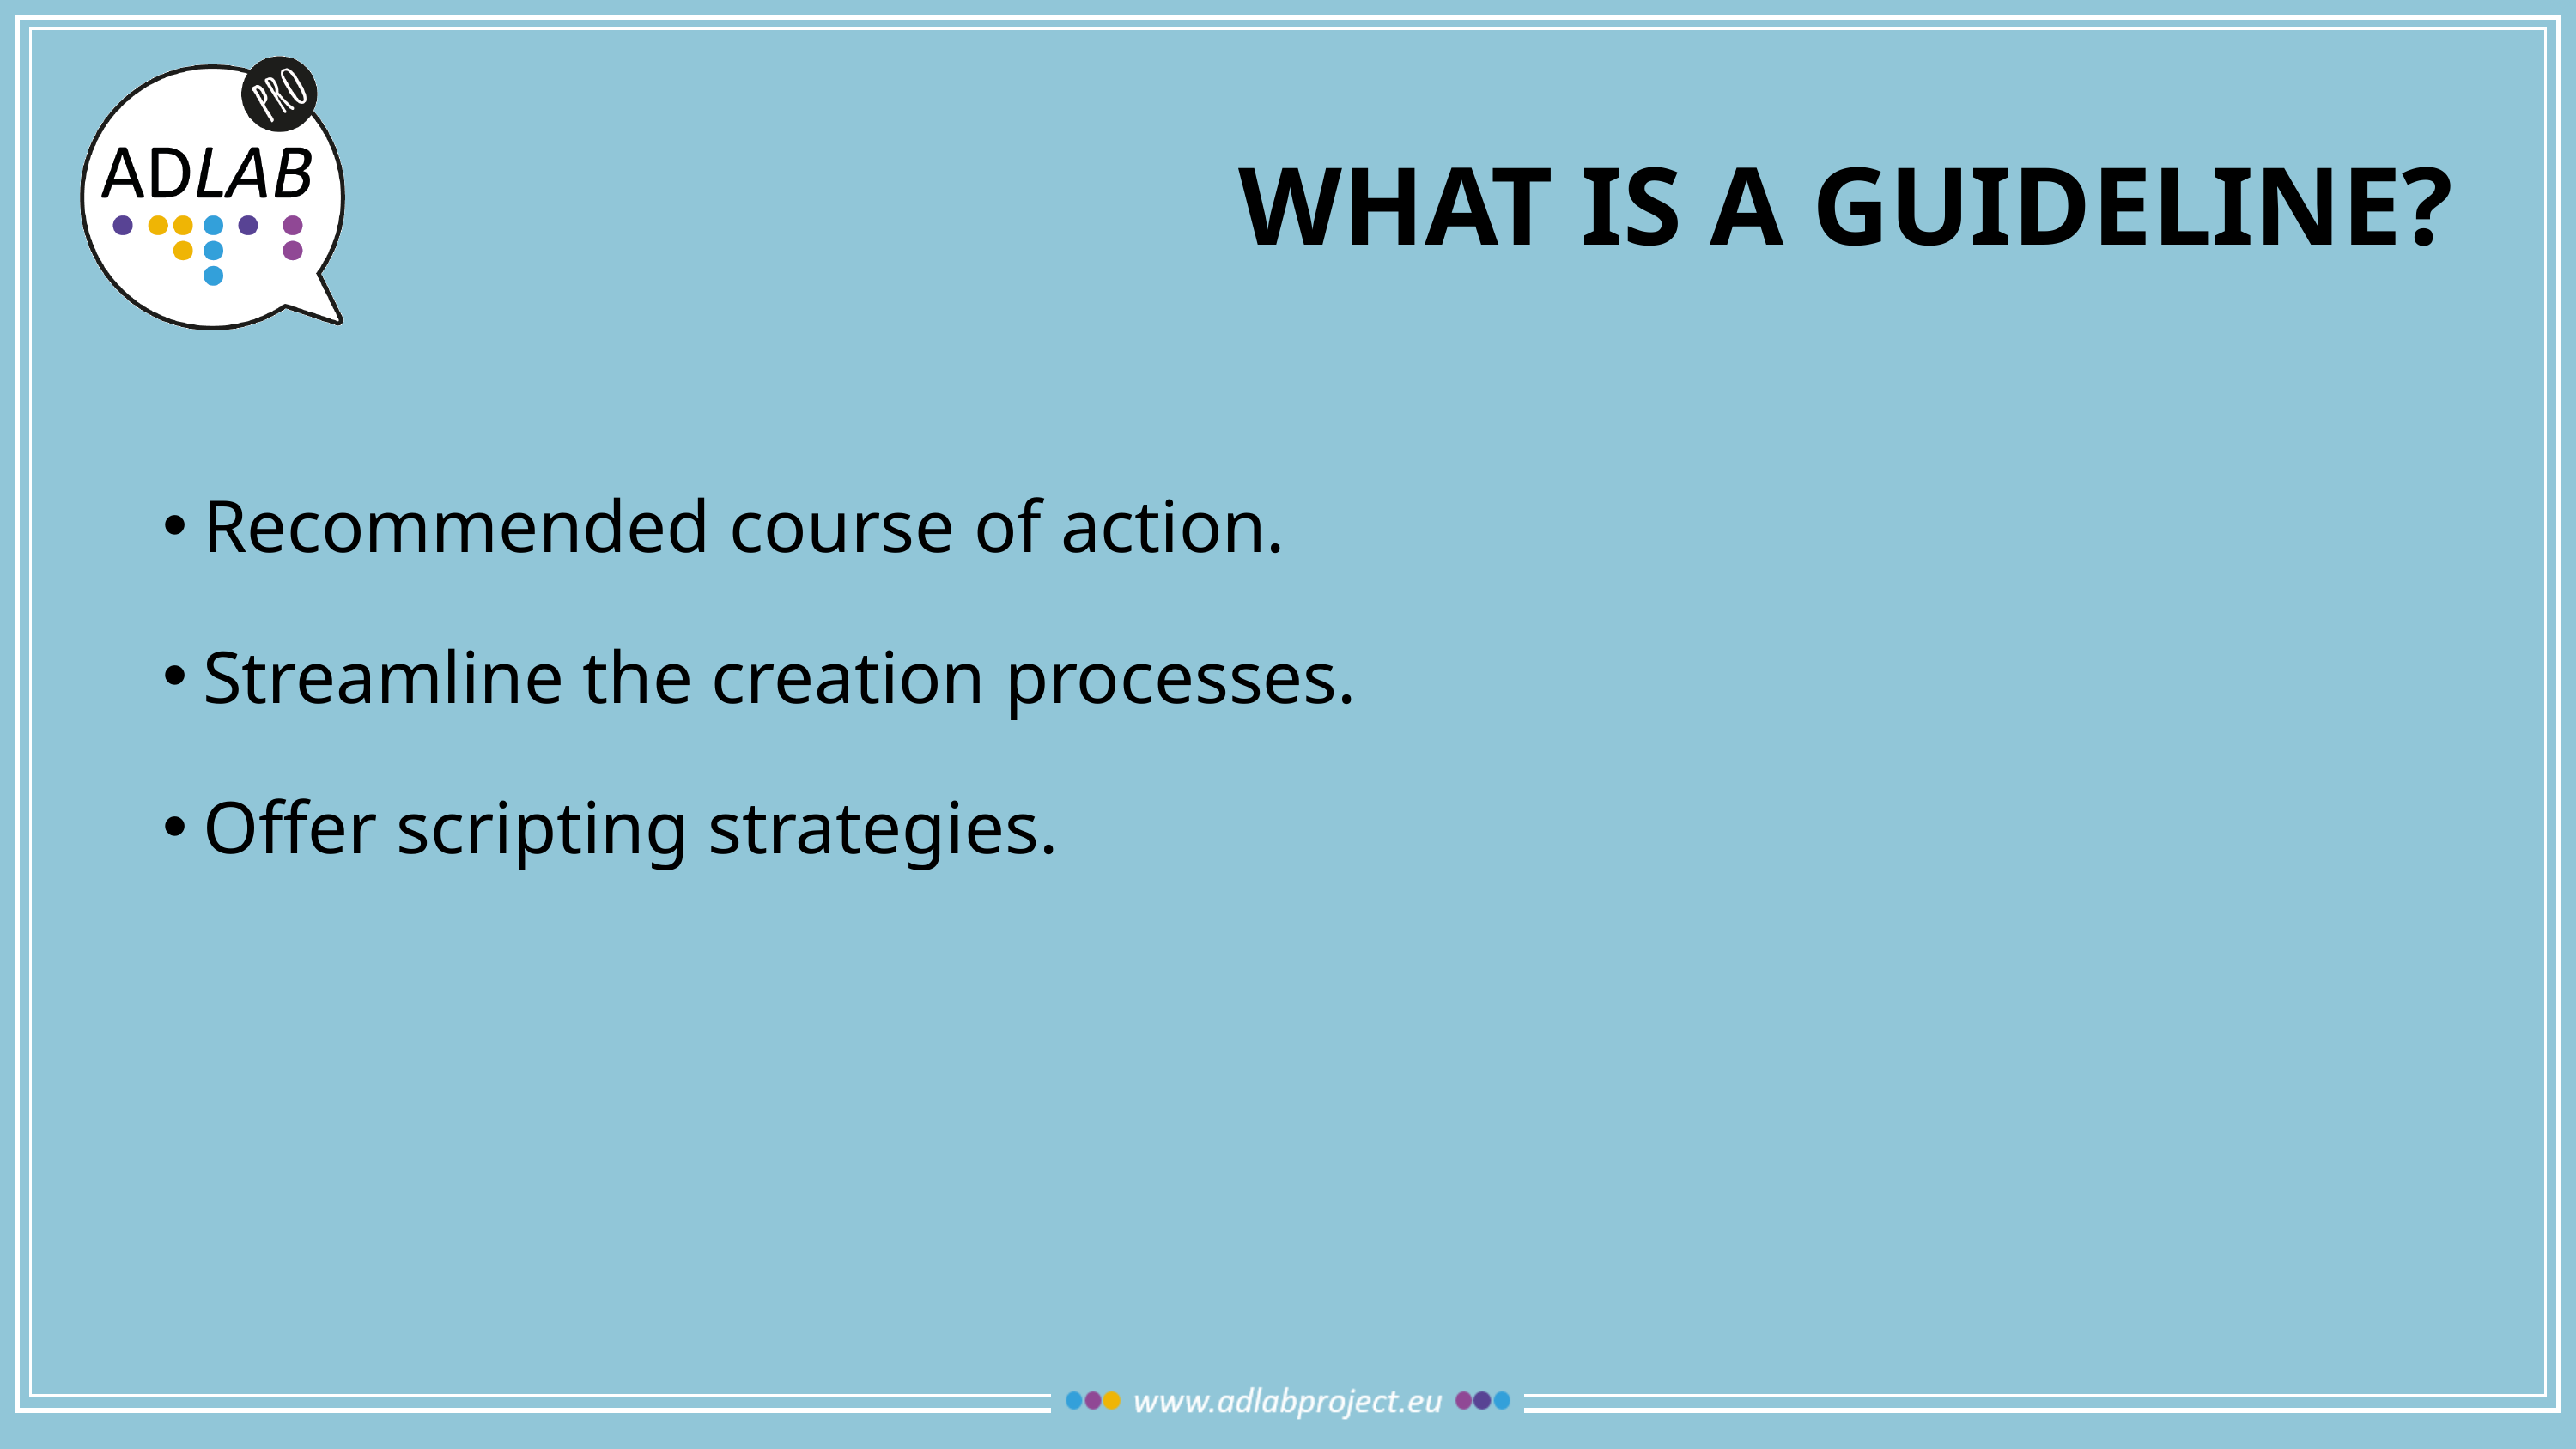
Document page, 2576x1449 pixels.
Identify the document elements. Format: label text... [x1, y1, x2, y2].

picture [1051, 1378, 1524, 1429]
title WHAT IS A GUIDELINE? [384, 70, 2467, 351]
picture [72, 49, 353, 330]
list Recommended course of action. Streamline the creation processes. Offer scripting strategies. [150, 431, 2467, 1181]
